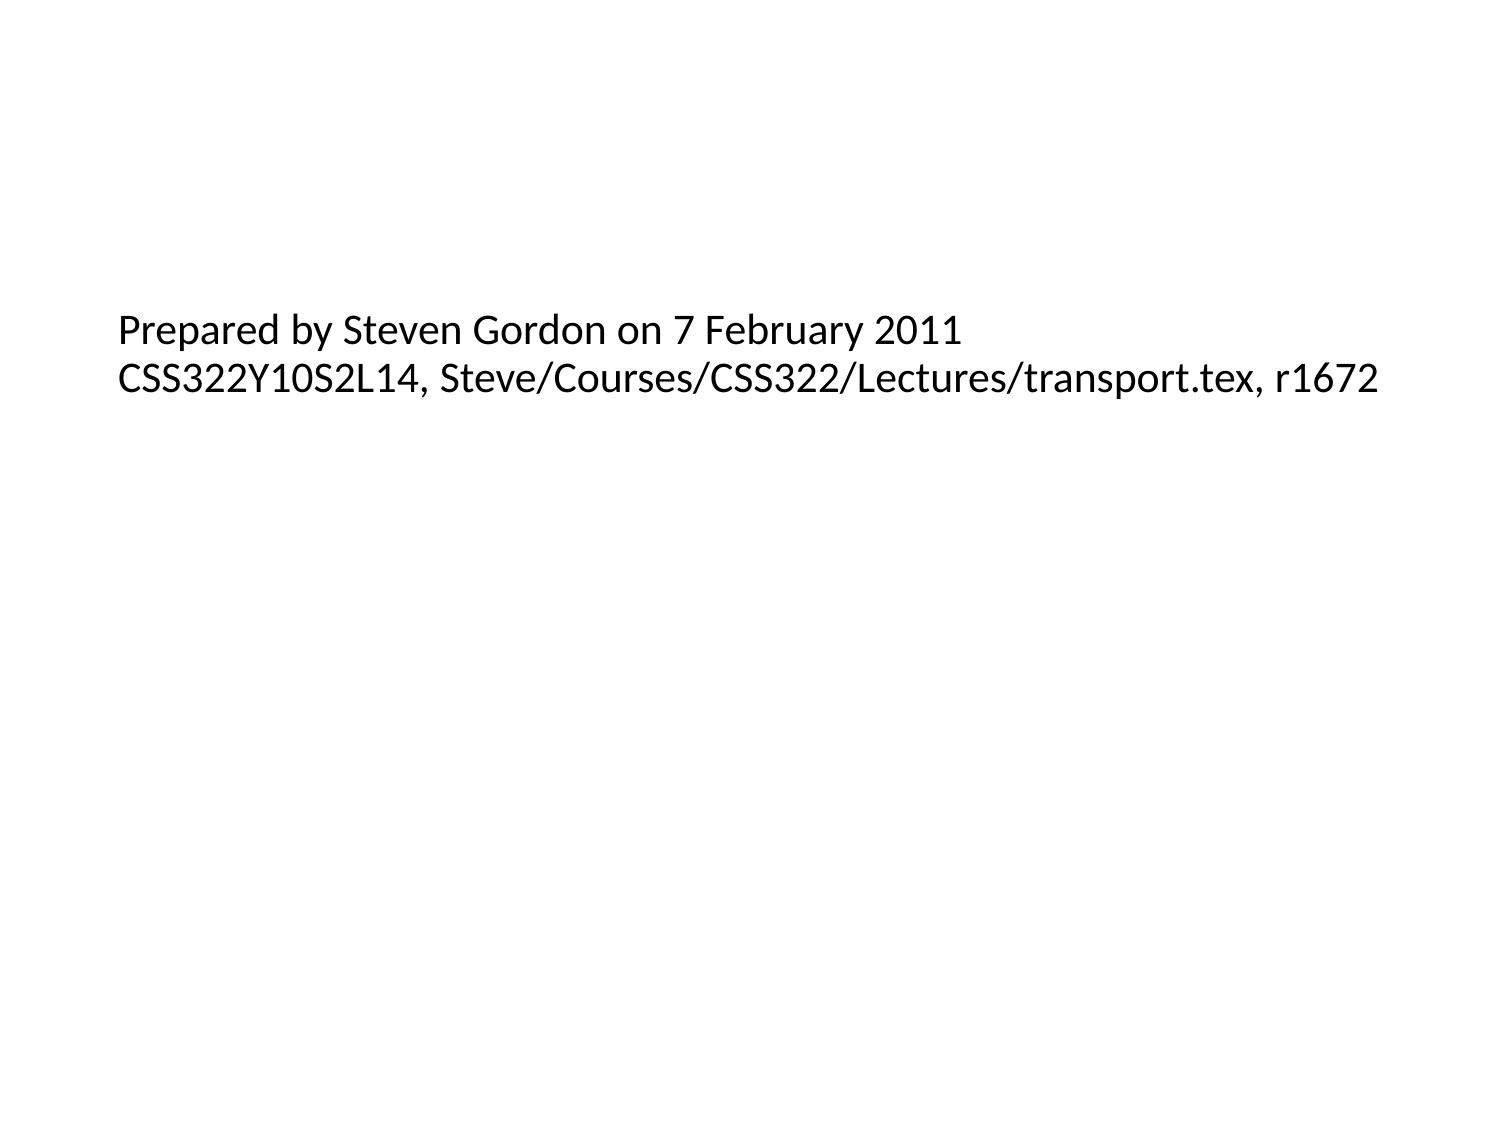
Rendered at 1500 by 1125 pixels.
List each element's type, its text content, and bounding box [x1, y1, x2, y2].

list Prepared by Steven Gordon on 7 February 2011 CSS322Y10S2L14, Steve/Courses/CSS322/Lectures/transport.tex, r1672 [103, 299, 1397, 1014]
